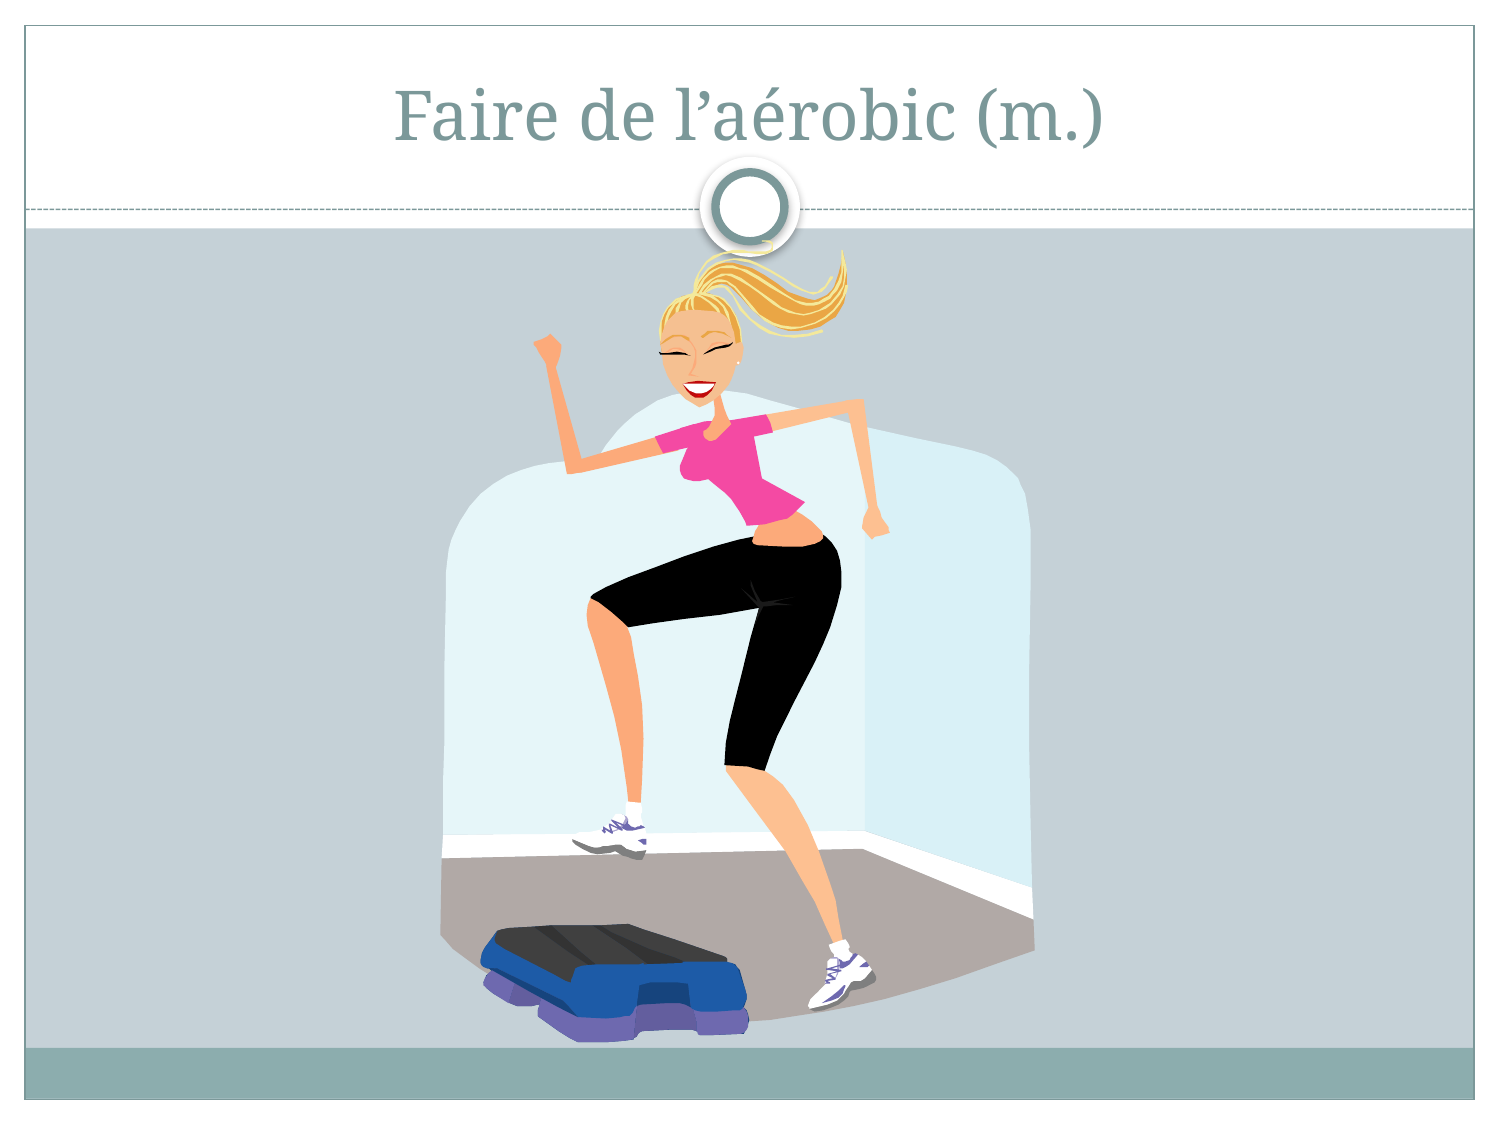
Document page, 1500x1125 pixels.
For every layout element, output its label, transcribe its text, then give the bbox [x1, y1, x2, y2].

title Faire de l’aérobic (m.) [49, 37, 1450, 162]
picture [437, 237, 1038, 1046]
